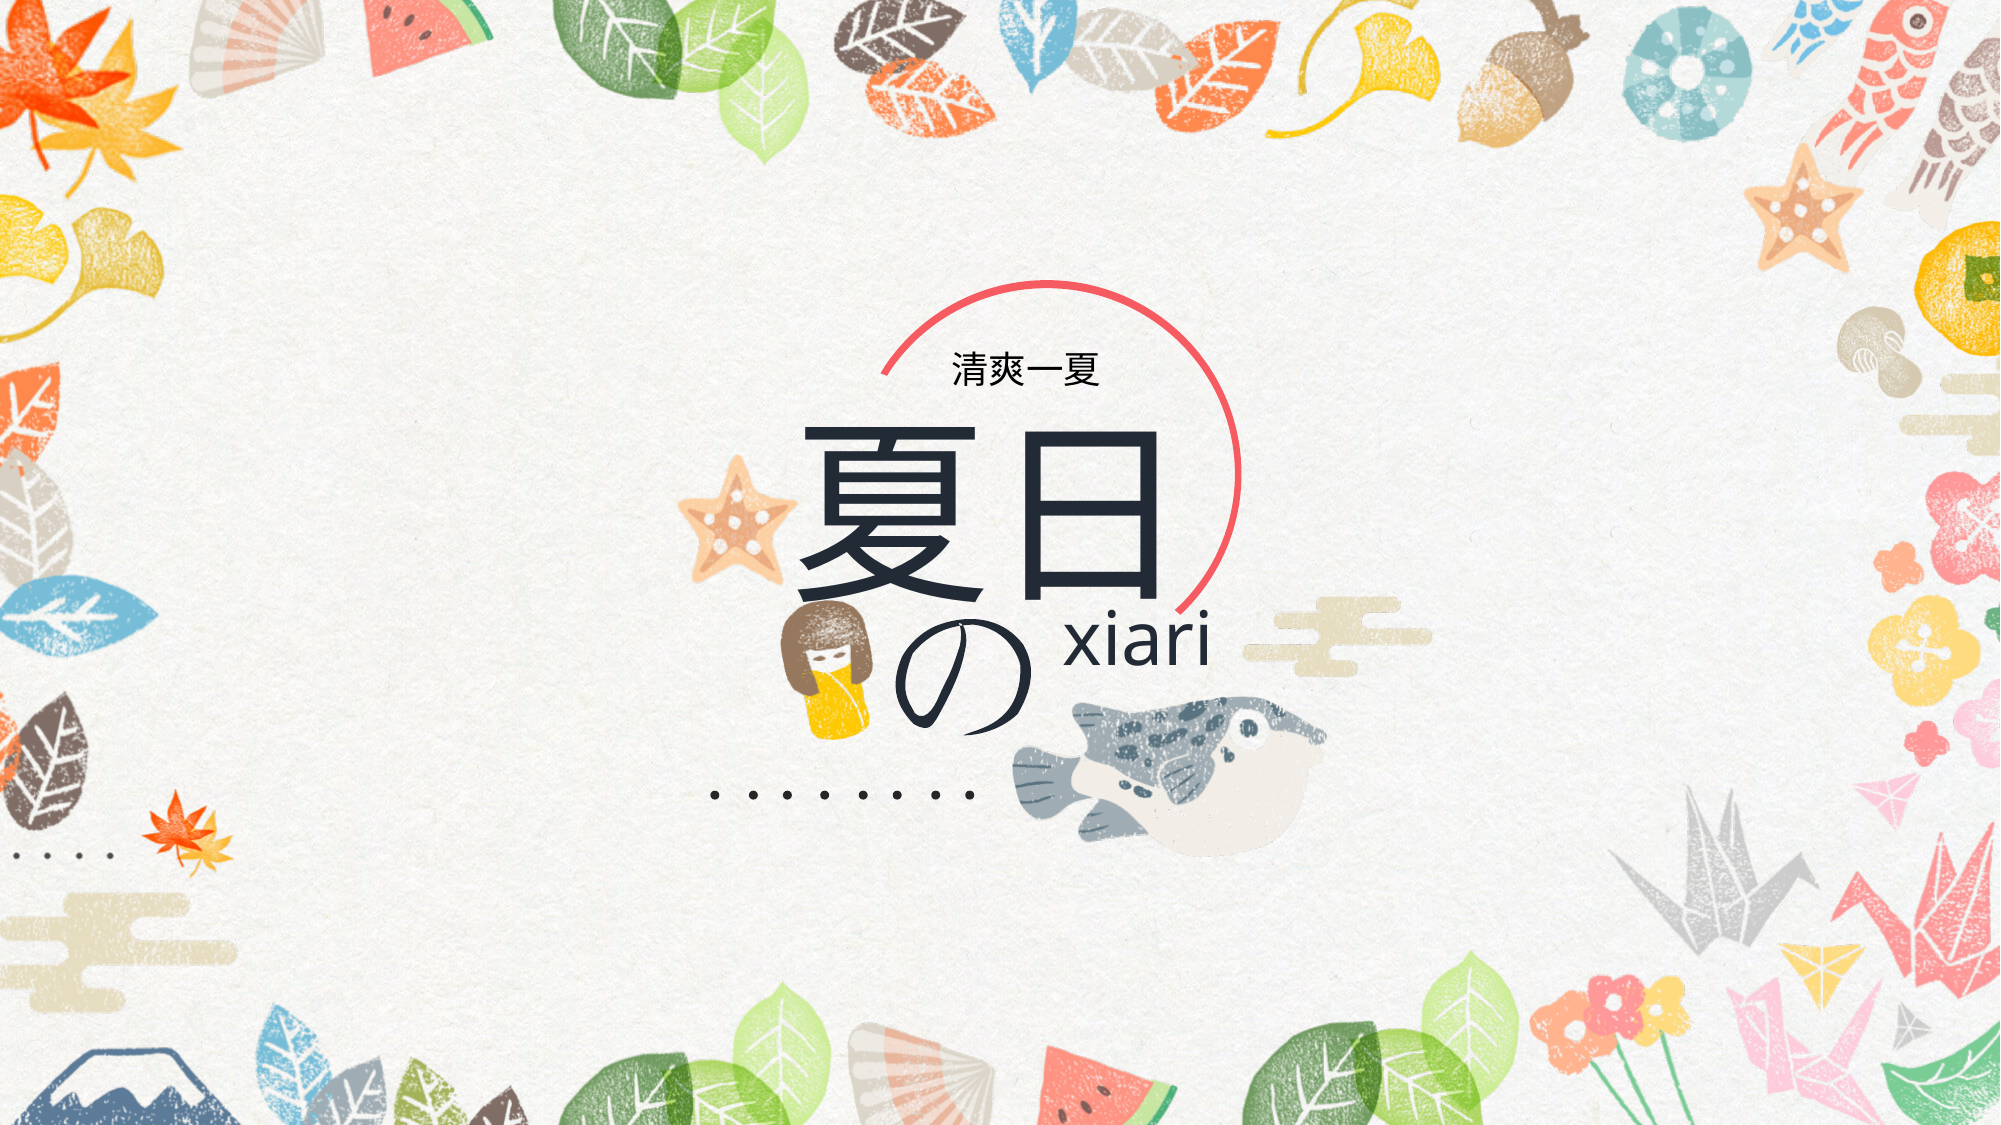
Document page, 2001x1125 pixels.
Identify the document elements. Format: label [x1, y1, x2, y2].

text_box [0, 0, 2000, 1125]
picture [1246, 596, 1433, 678]
text_box [710, 696, 1327, 877]
text_box [773, 281, 1246, 696]
picture [666, 453, 802, 592]
